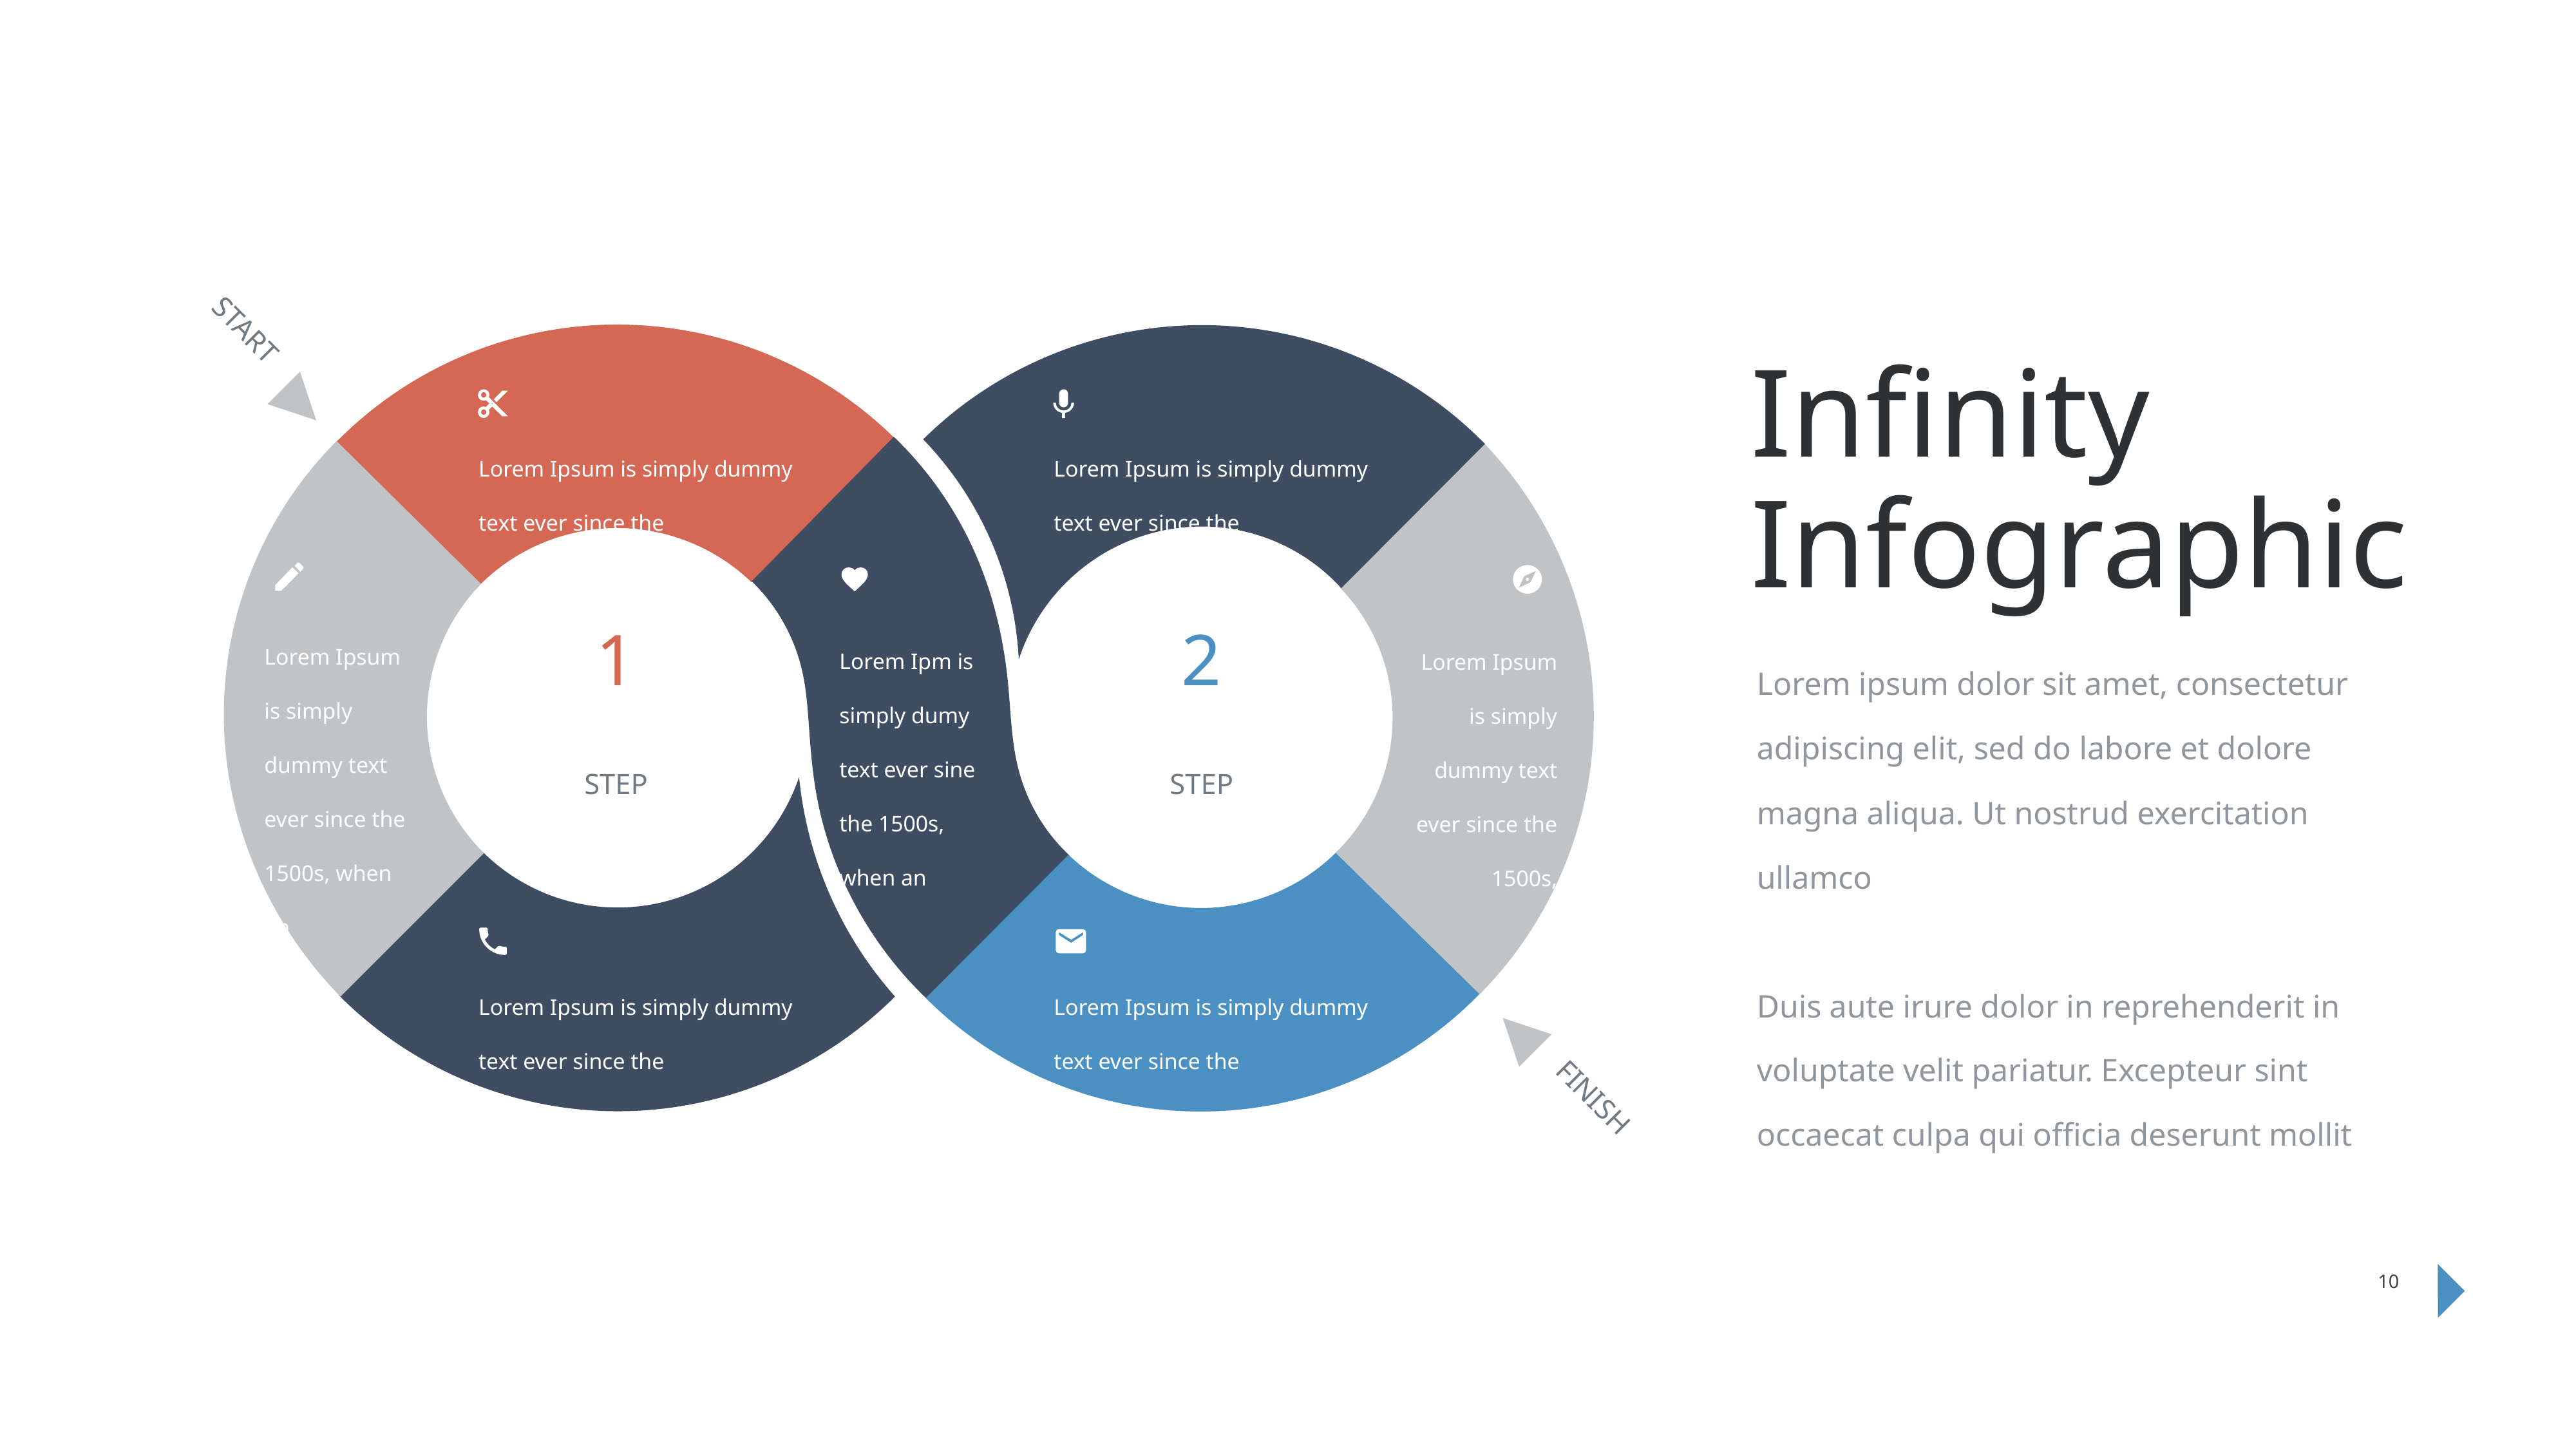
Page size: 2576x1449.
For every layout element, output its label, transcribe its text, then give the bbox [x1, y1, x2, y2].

text_box [841, 567, 868, 592]
text_box [925, 853, 1479, 1081]
title Infinity Infographic [1745, 283, 2561, 683]
text_box [923, 325, 1485, 614]
text_box 1 [424, 614, 808, 781]
text_box [337, 324, 893, 584]
slide_number 10 [2339, 1264, 2438, 1318]
text_box [1111, 1101, 1290, 1112]
text_box [1056, 929, 1086, 954]
text_box Lorem Ipm is simply dumy text ever sine the 1500s, when an [834, 642, 995, 877]
text_box STEP [424, 781, 808, 844]
text_box Lorem Ipsum is simply dummy text ever since the [473, 450, 817, 564]
text_box Lorem Ipsum is simply dummy text ever since the 1500s, when an [258, 638, 419, 872]
text_box Lorem Ipsum is simply dummy text ever since the [1048, 450, 1392, 564]
text_box [338, 828, 895, 1084]
text_box [1335, 444, 1594, 994]
text_box STEP [1010, 781, 1394, 844]
text_box [478, 389, 508, 419]
text_box [294, 562, 304, 572]
text_box [275, 567, 299, 591]
text_box [223, 440, 484, 997]
text_box [1053, 402, 1074, 419]
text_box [99, 203, 333, 437]
text_box [1059, 389, 1068, 408]
text_box Lorem Ipsum is simply dummy text ever since the [473, 988, 817, 1101]
text_box Lorem Ipsum is simply dummy text ever since the [1048, 988, 1392, 1101]
text_box [529, 1101, 706, 1112]
text_box [752, 437, 1070, 998]
text_box Lorem ipsum dolor sit amet, consectetur adipiscing elit, sed do labore et dolore magna aliqua. Ut nostrud exercitation ullamco Duis aute irure dolor in reprehenderit in voluptate velit pariatur. Excepteur sint occaecat culpa qui officia deserunt mollit [1751, 659, 2370, 1185]
text_box 2 [1010, 614, 1394, 781]
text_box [1549, 982, 1640, 1254]
text_box [479, 927, 507, 955]
text_box [1513, 565, 1542, 594]
text_box Lorem Ipsum is simply dummy text ever since the 1500s, [1402, 643, 1563, 878]
